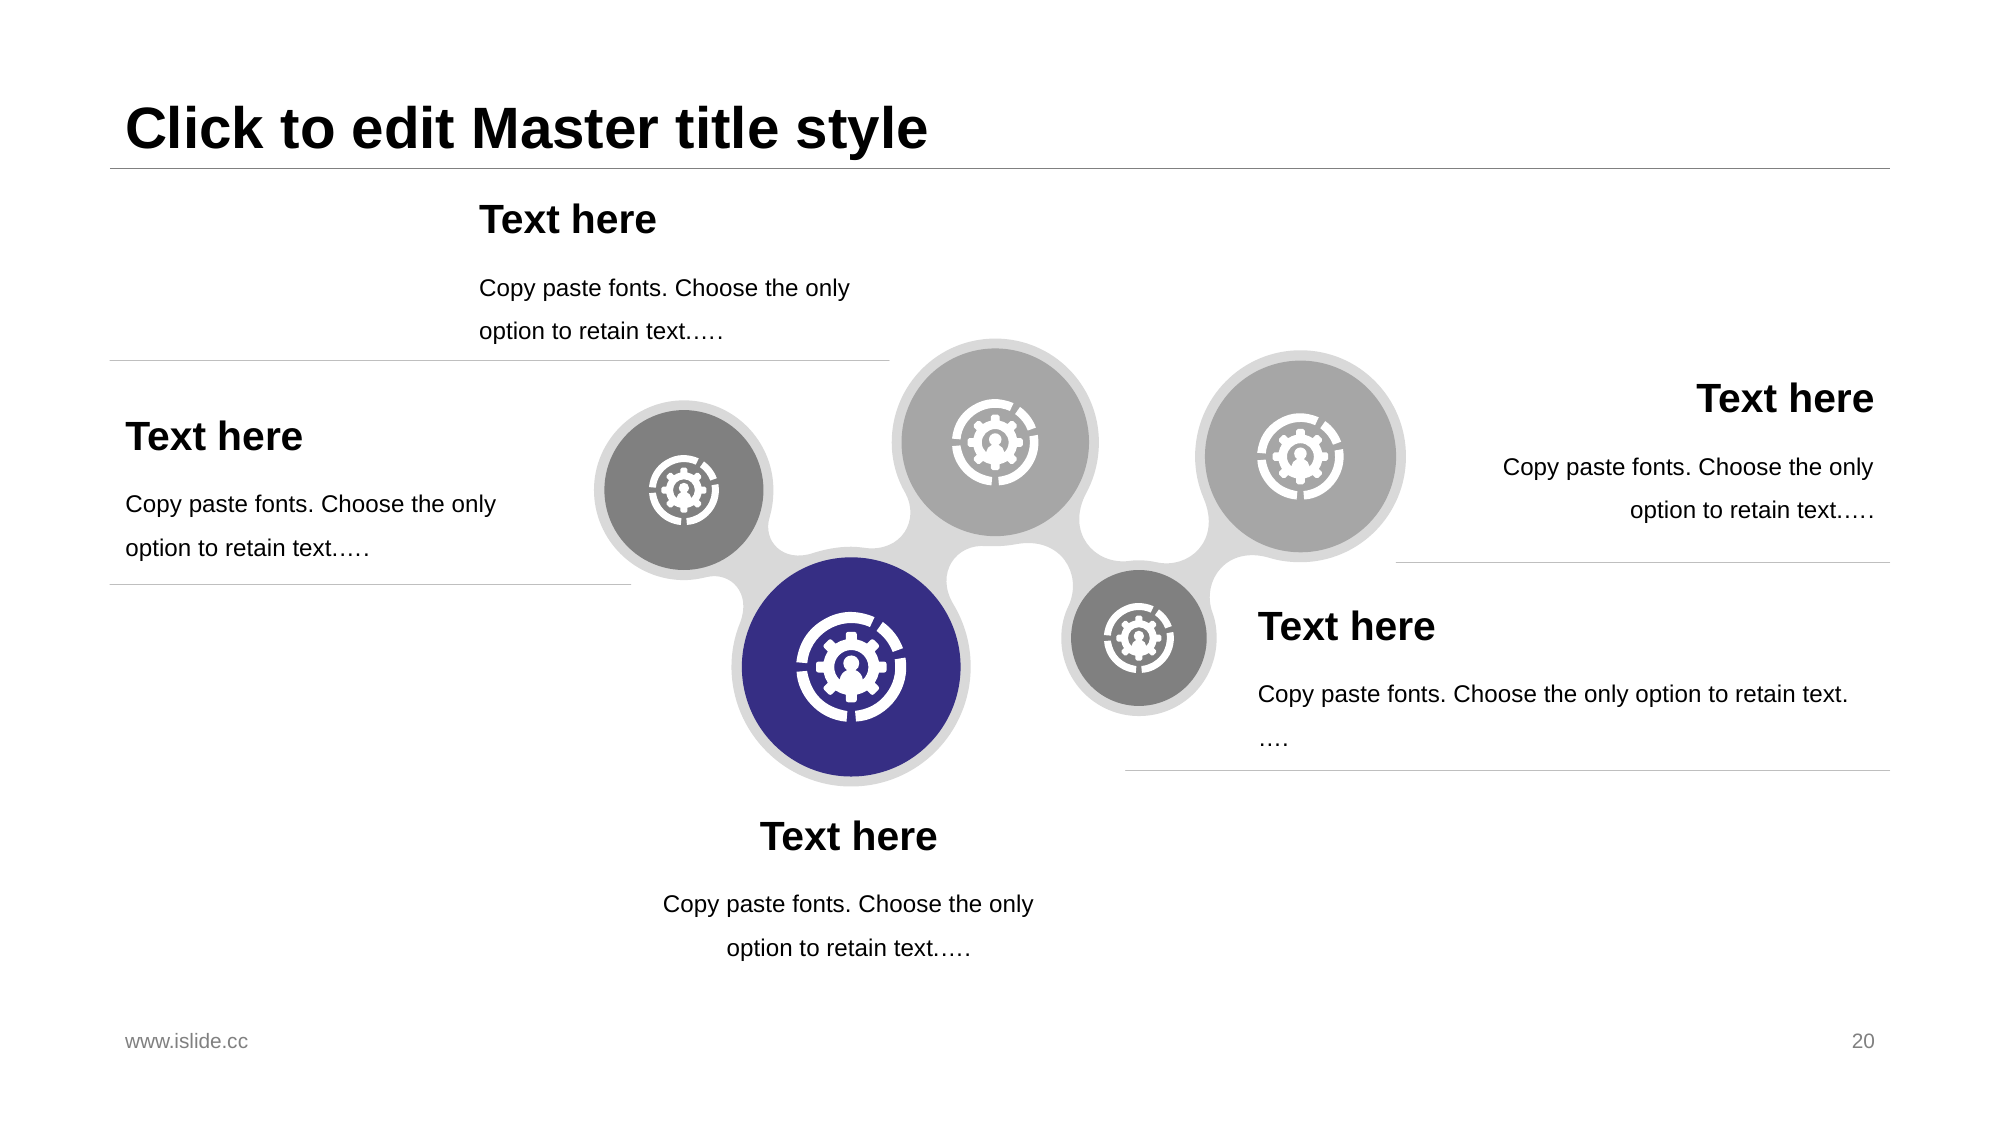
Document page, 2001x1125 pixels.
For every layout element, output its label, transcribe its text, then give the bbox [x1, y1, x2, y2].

title Click to edit Master title style [109, 0, 1890, 169]
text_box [109, 185, 1890, 970]
footer www.islide.cc [109, 1023, 790, 1058]
slide_number 20 [1412, 1023, 1890, 1058]
